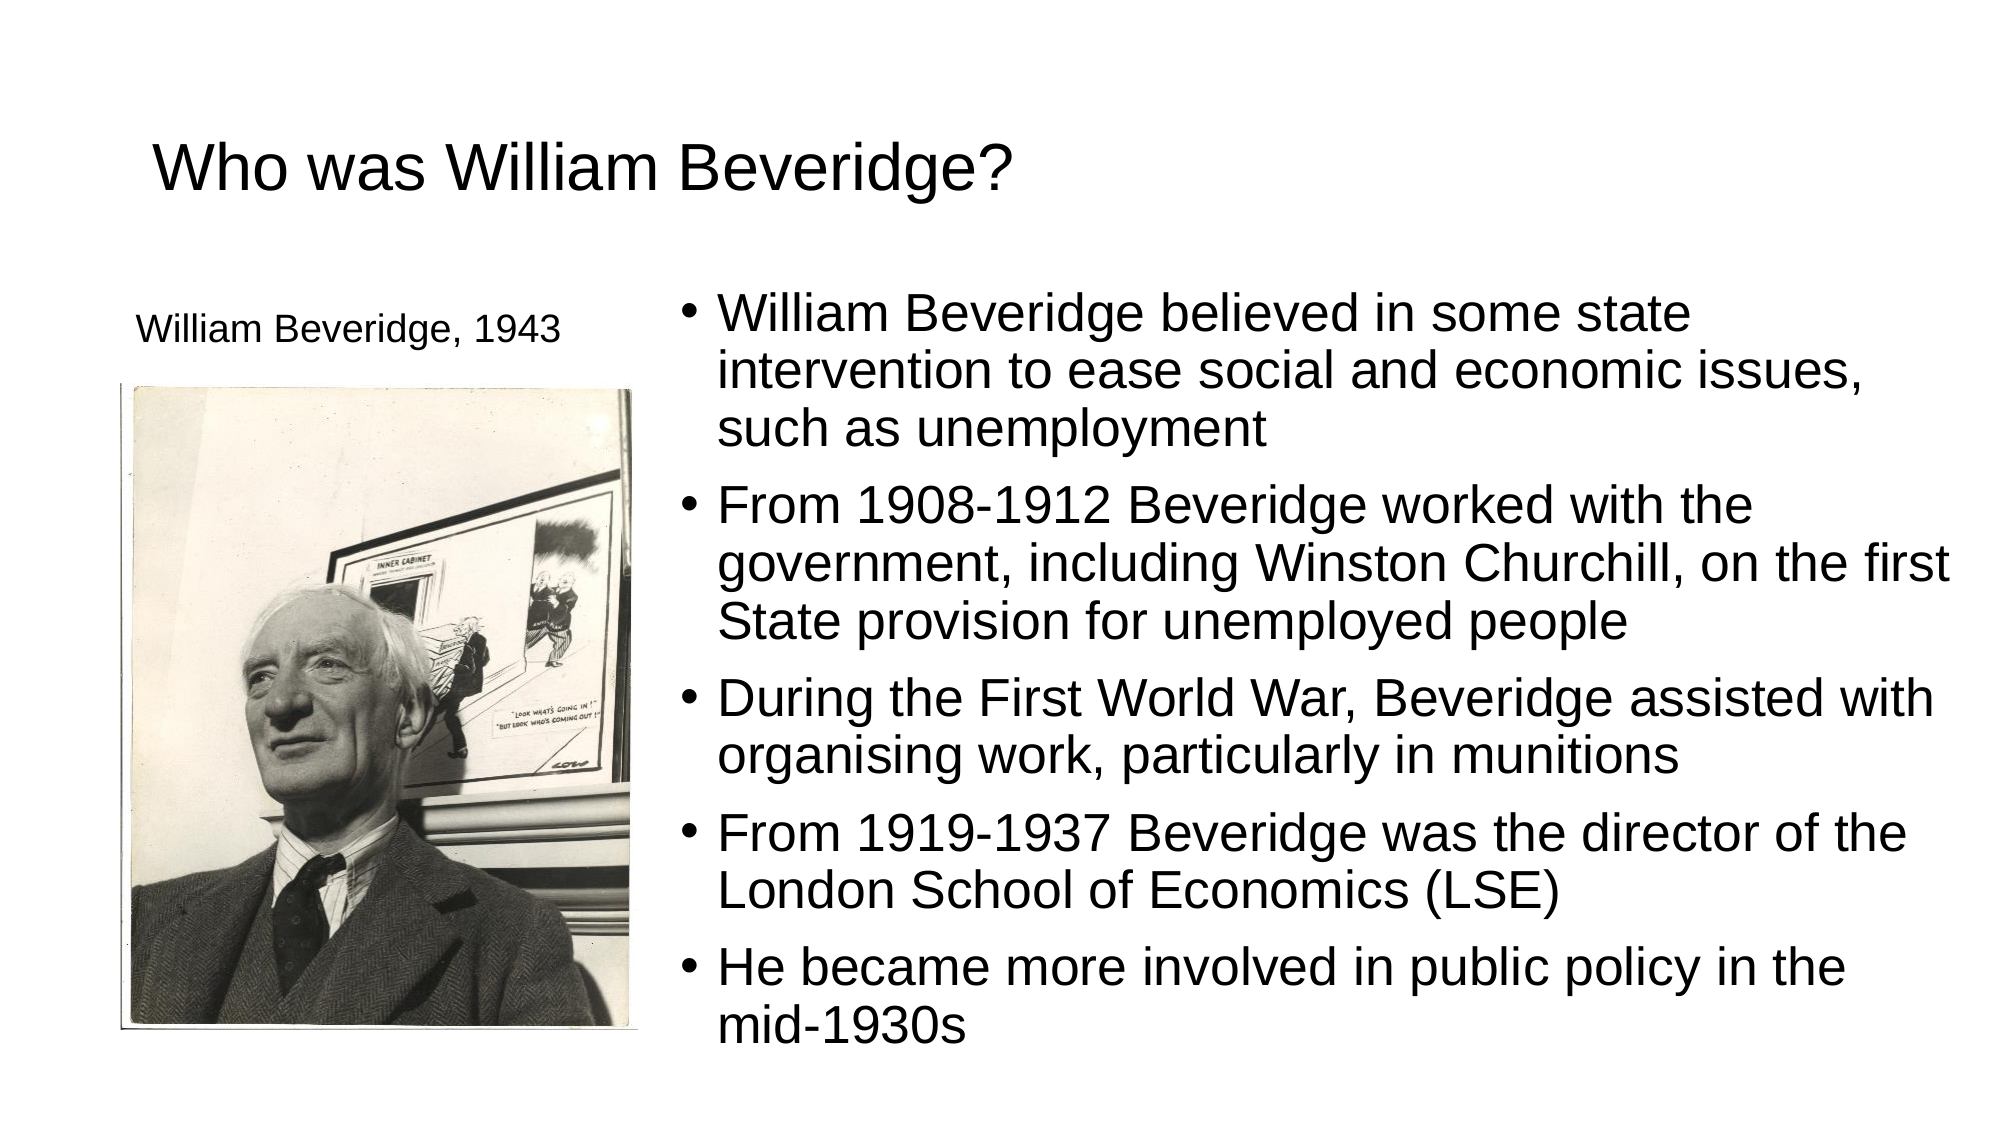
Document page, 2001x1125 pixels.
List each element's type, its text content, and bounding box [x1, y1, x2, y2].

title Who was William Beveridge? [137, 59, 1863, 278]
list William Beveridge believed in some state intervention to ease social and economic issues, such as unemployment From 1908-1912 Beveridge worked with the government, including Winston Churchill, on the first State provision for unemployed people During the First World War, Beveridge assisted with organising work, particularly in munitions From 1919-1937 Beveridge was the director of the London School of Economics (LSE) He became more involved in public policy in the mid-1930s [665, 277, 1967, 1067]
list William Beveridge, 1943 [120, 275, 631, 359]
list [120, 382, 638, 1030]
